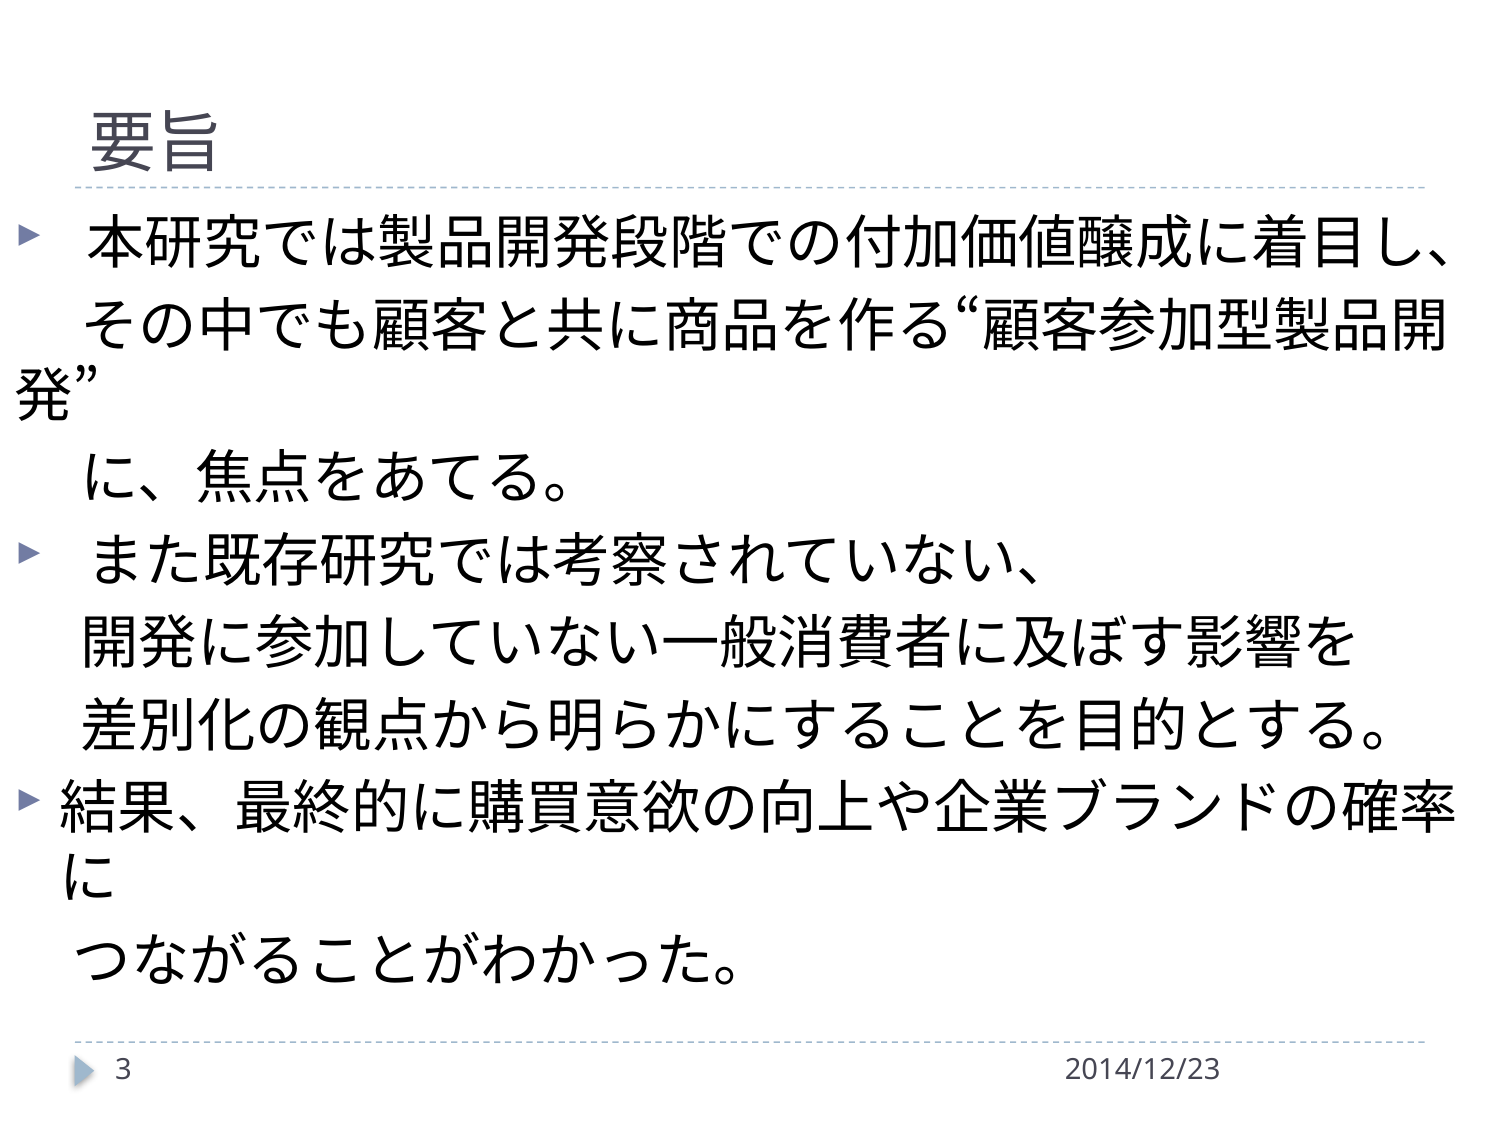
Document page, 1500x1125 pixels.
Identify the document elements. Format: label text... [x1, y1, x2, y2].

title 要旨 [75, 24, 1425, 188]
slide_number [1050, 1042, 1426, 1103]
list 本研究では製品開発段階での付加価値醸成に着目し、 その中でも顧客と共に商品を作る“顧客参加型製品開発” に、焦点をあてる。 また既存研究では考察されていない、 開発に参加していない一般消費者に及ぼす影響を 差別化の観点から明らかにすることを目的とする。 結果、最終的に購買意欲の向上や企業ブランドの確率に つながることがわかった。 [0, 197, 1500, 1008]
slide_number 3 [100, 1042, 426, 1103]
